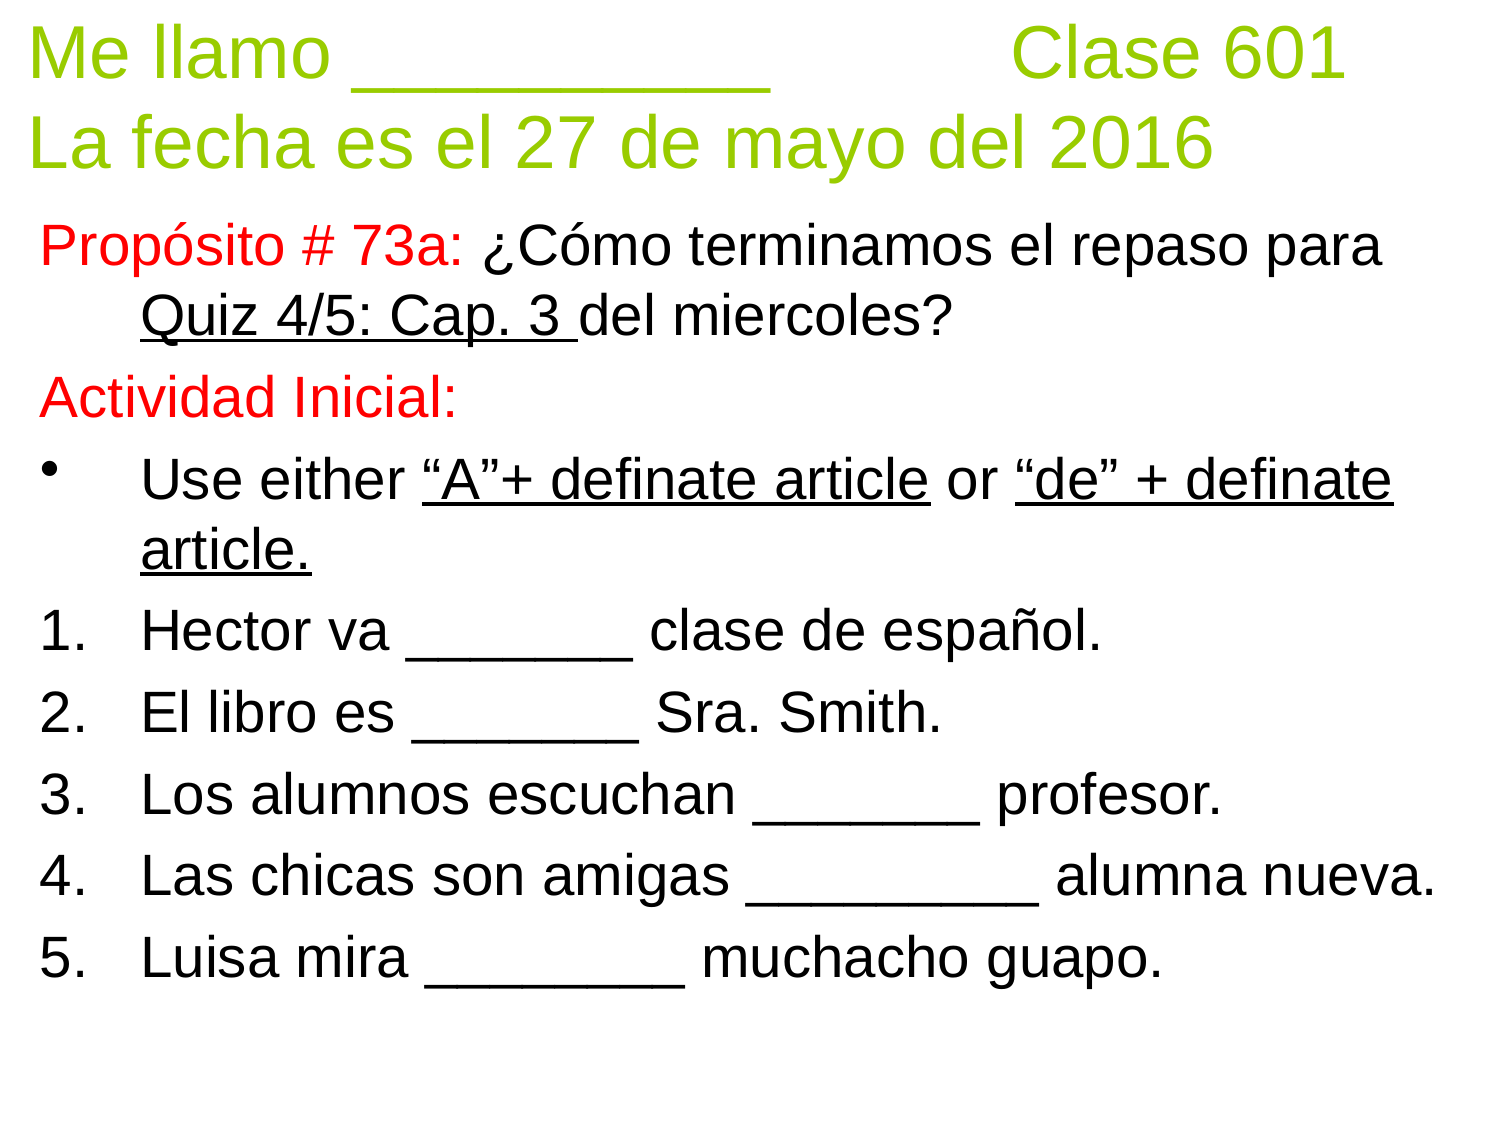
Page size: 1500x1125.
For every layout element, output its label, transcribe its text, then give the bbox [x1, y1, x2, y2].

title Me llamo __________ Clase 601 La fecha es el 27 de mayo del 2016 [12, 0, 1438, 188]
list Propósito # 73a: ¿Cómo terminamos el repaso para Quiz 4/5: Cap. 3 del miercoles? Actividad Inicial: Use either “A”+ definate article or “de” + definate article. Hector va _______ clase de español. El libro es _______ Sra. Smith. Los alumnos escuchan _______ profesor. Las chicas son amigas _________ alumna nueva. Luisa mira ________ muchacho guapo. [24, 200, 1500, 1075]
